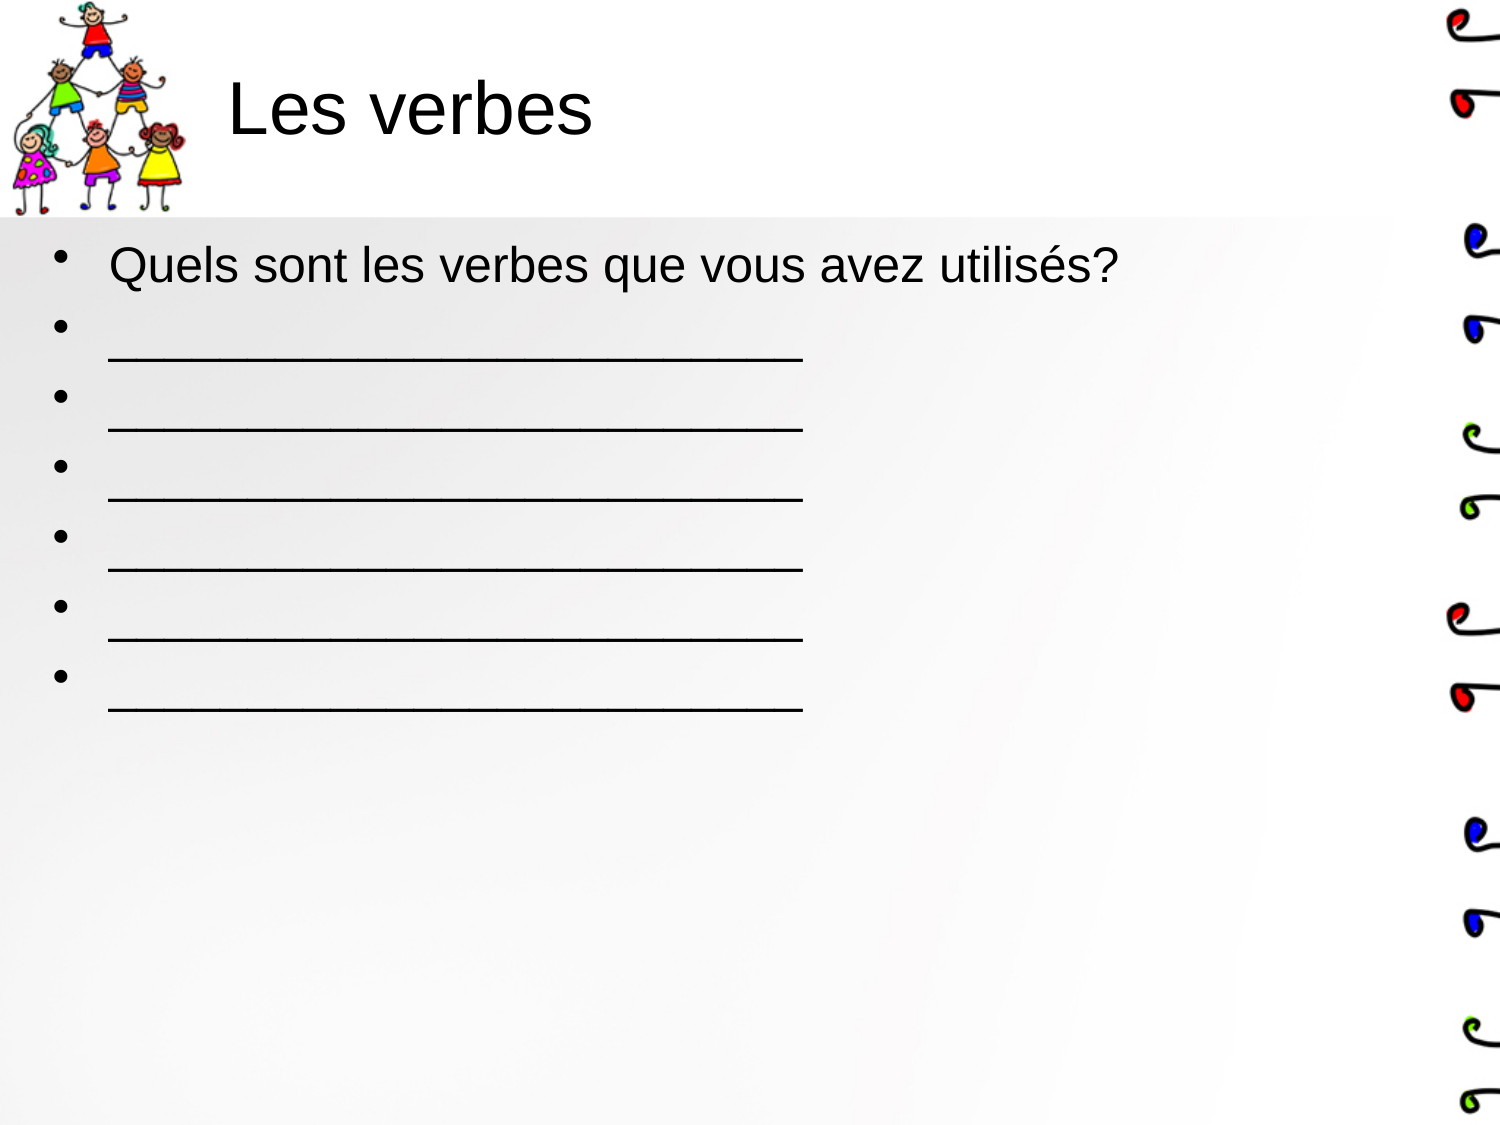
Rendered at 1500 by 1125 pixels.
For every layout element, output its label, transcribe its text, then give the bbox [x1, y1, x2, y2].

list Quels sont les verbes que vous avez utilisés? _________________________ _________________________ _________________________ _________________________ _________________________ _________________________ [37, 224, 1463, 1018]
title Les verbes [212, 16, 1463, 192]
picture [0, 0, 1500, 1125]
